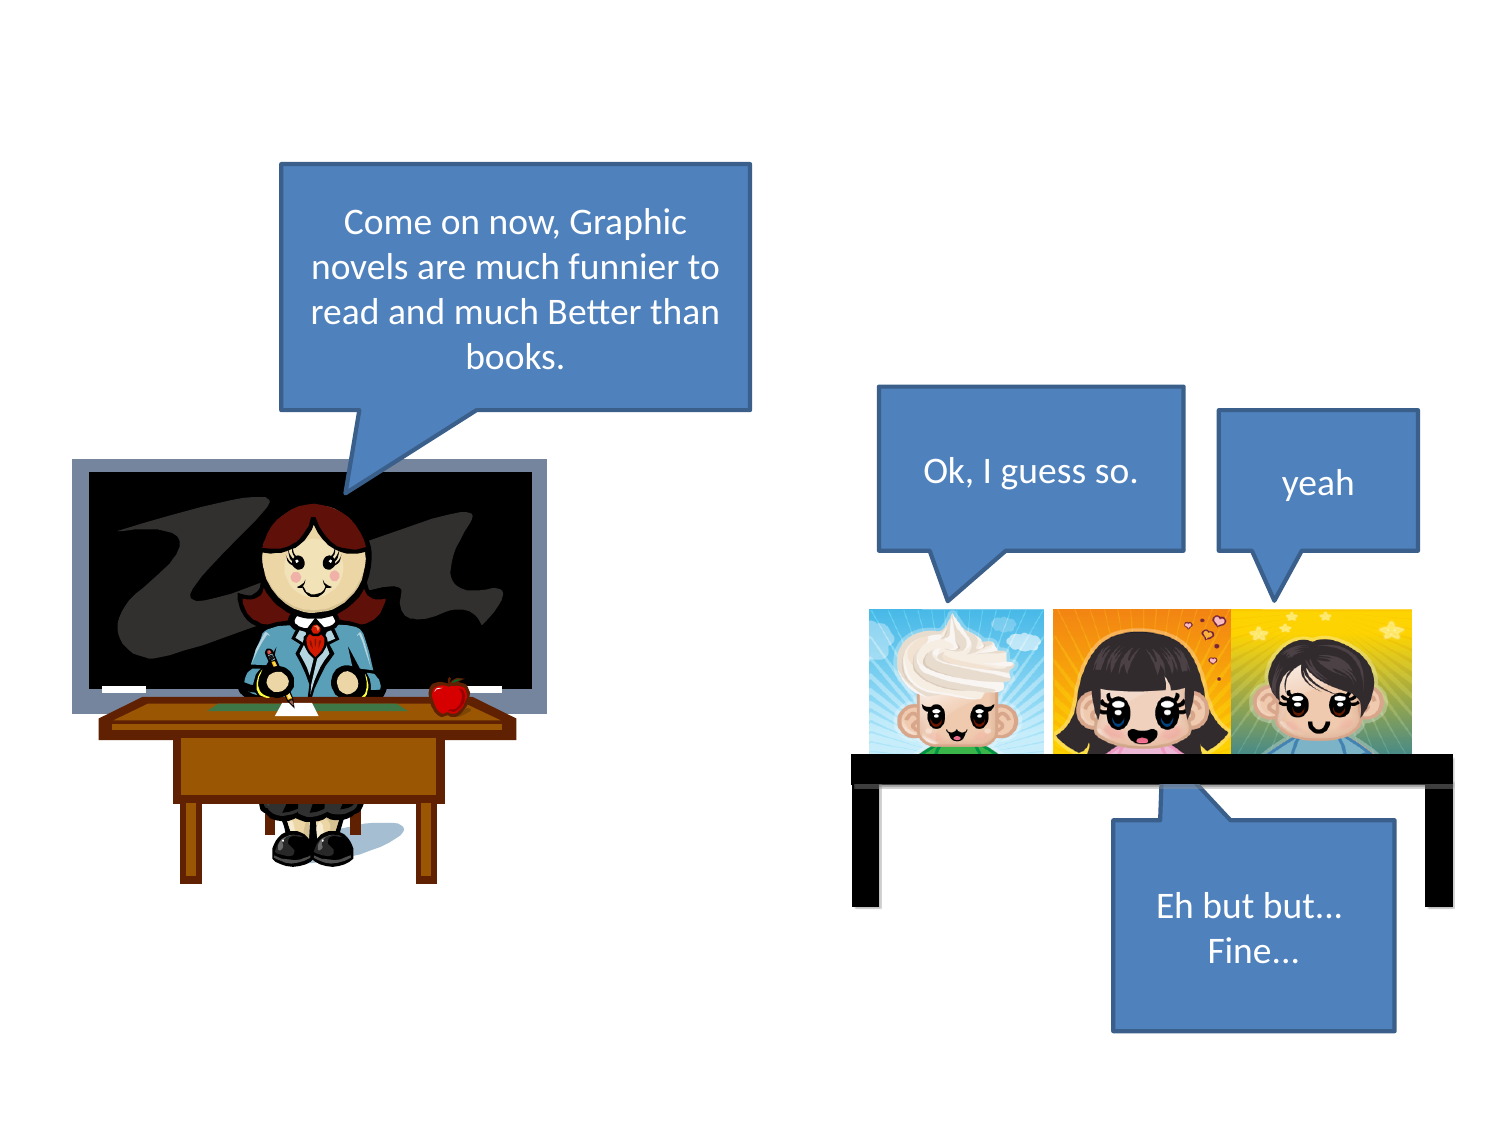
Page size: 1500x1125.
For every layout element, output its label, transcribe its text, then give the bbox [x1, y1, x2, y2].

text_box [855, 609, 1450, 782]
picture [70, 456, 549, 886]
text_box Ok, I guess so. [876, 384, 1186, 604]
text_box yeah [1216, 408, 1421, 603]
text_box Come on now, Graphic novels are much funnier to read and much Better than books. [279, 161, 753, 455]
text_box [855, 788, 1450, 904]
text_box Eh but but... Fine... [1111, 913, 1397, 1034]
